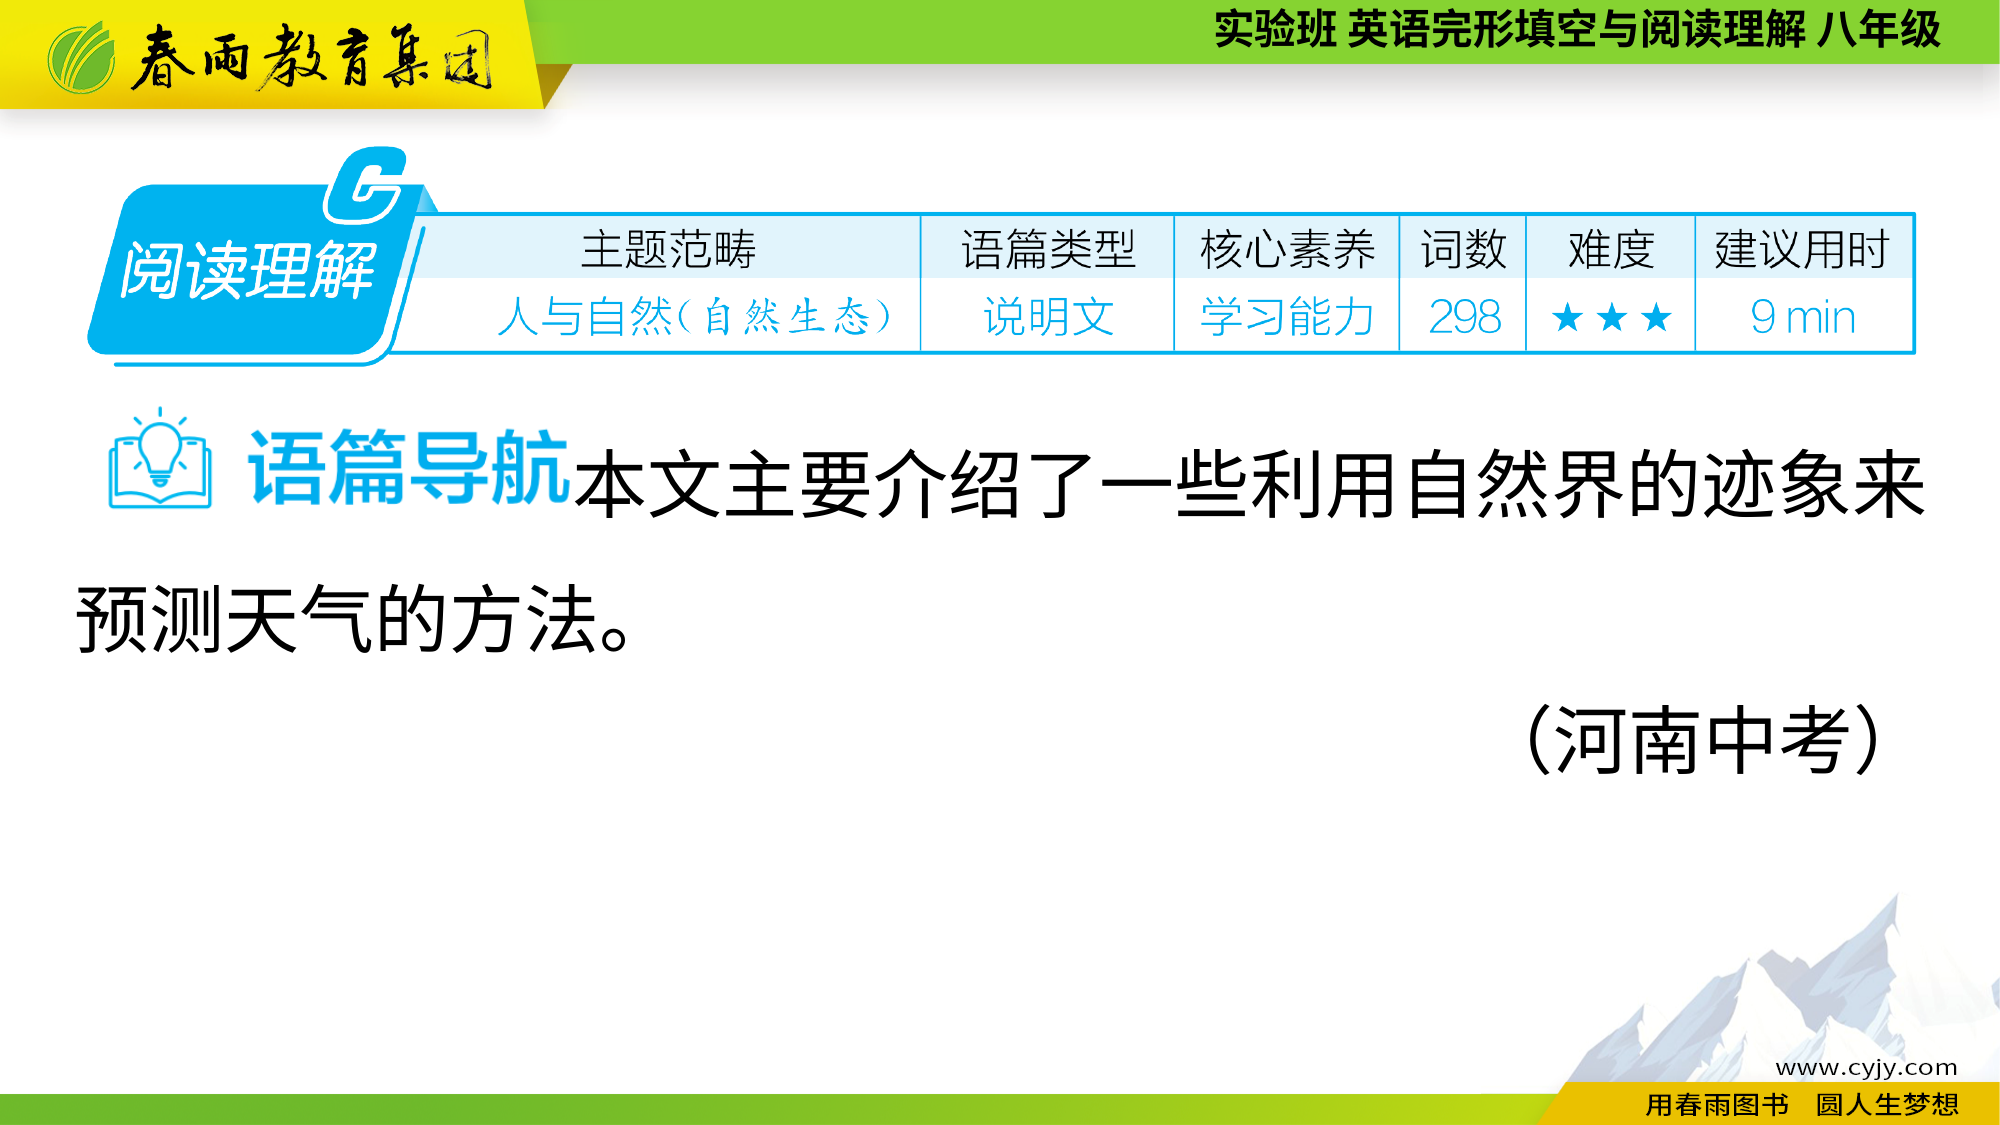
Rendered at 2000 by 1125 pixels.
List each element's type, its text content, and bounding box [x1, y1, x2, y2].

text_box （河南中考） [59, 641, 1944, 792]
list 本文主要介绍了一些利用自然界的迹象来预测天气的方法。 [59, 385, 1944, 641]
picture [0, 0, 2000, 1125]
